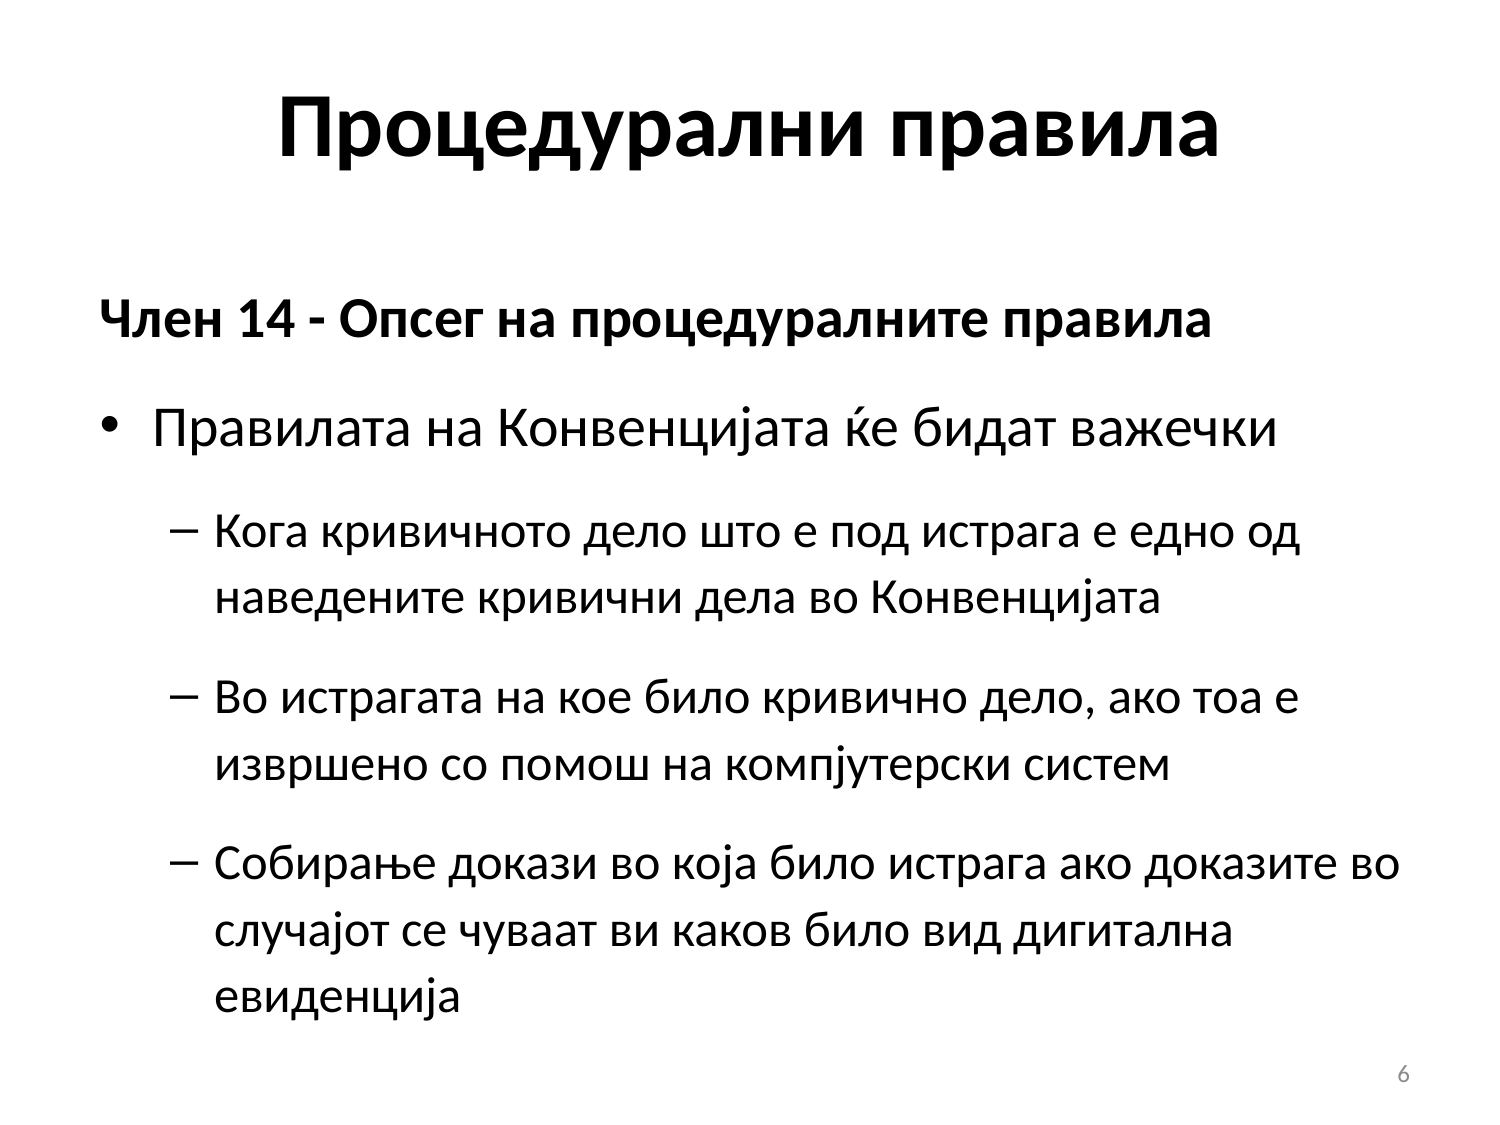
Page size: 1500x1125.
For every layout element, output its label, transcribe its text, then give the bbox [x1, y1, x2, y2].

title Процедурални правила [74, 44, 1426, 196]
list Член 14 - Опсег на процедуралните правила Правилата на Конвенцијата ќе бидат важечки Кога кривичното дело што е под истрага е едно од наведените кривични дела во Конвенцијата Во истрагата на кое било кривично дело, ако тоа е извршено со помош на компјутерски систем Собирање докази во која било истрага ако доказите во случајот се чуваат ви каков било вид дигитална евиденција [84, 264, 1435, 1043]
slide_number 6 [1074, 1042, 1425, 1103]
